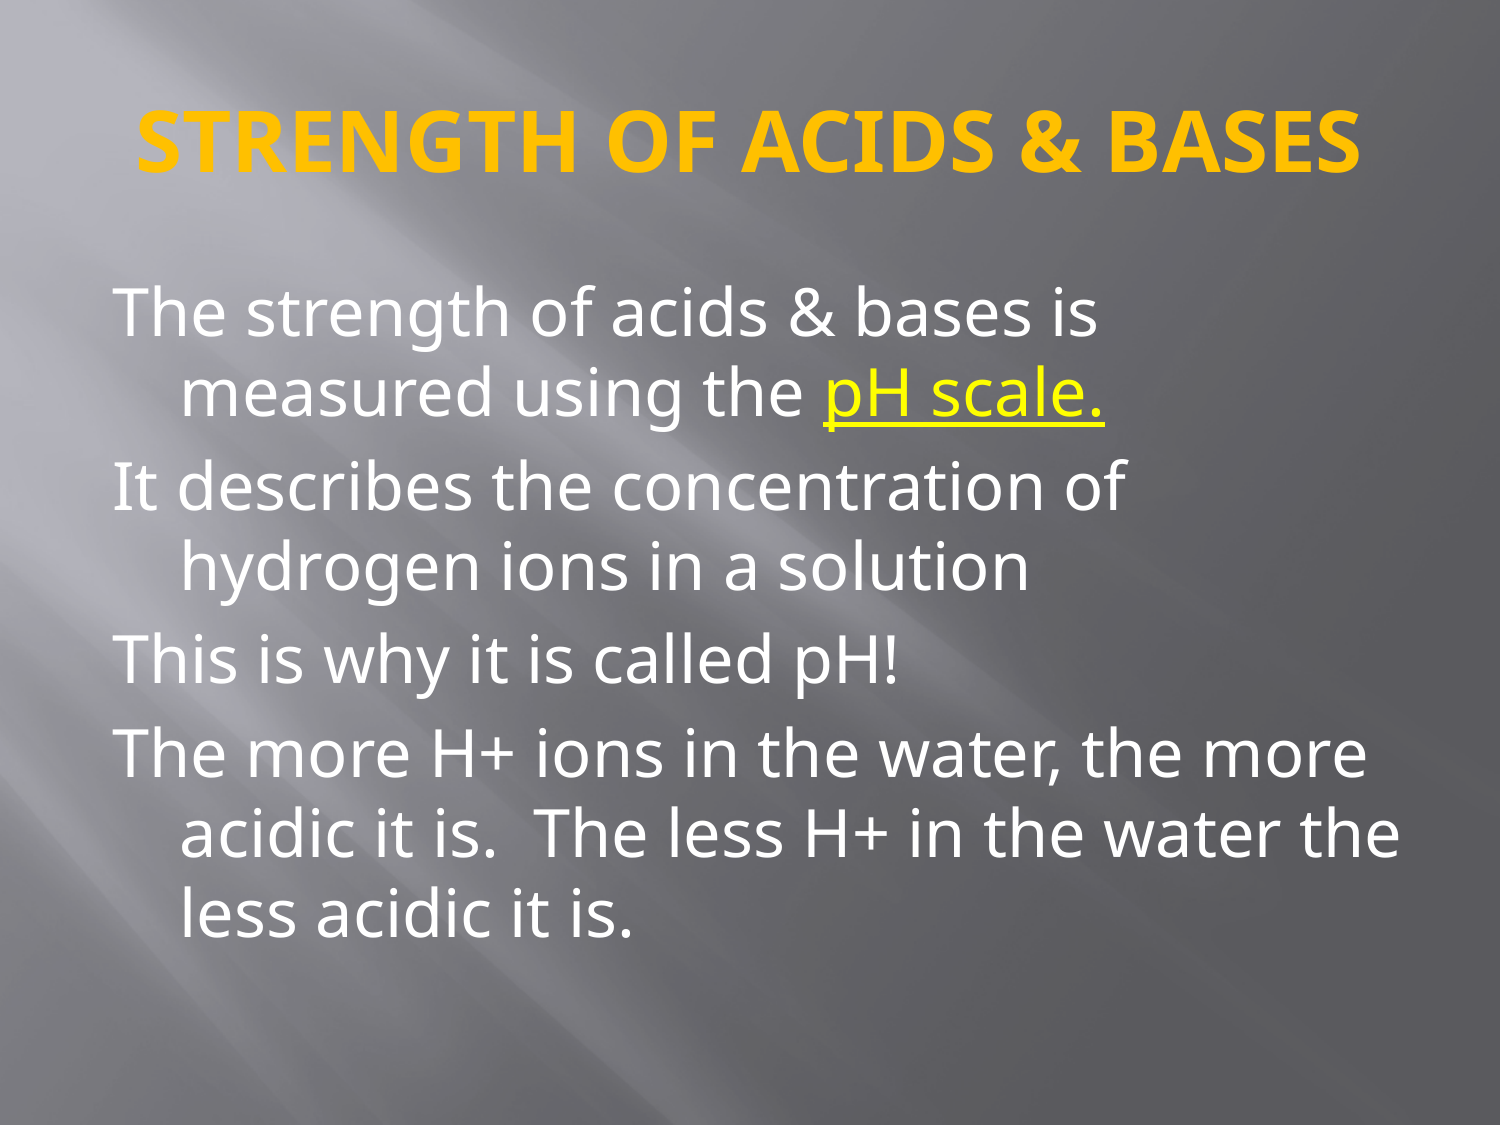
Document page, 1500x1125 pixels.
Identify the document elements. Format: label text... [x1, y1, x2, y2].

title STRENGTH OF ACIDS & BASES [75, 45, 1425, 233]
list The strength of acids & bases is measured using the pH scale. It describes the concentration of hydrogen ions in a solution This is why it is called pH! The more H+ ions in the water, the more acidic it is. The less H+ in the water the less acidic it is. [75, 262, 1425, 1035]
